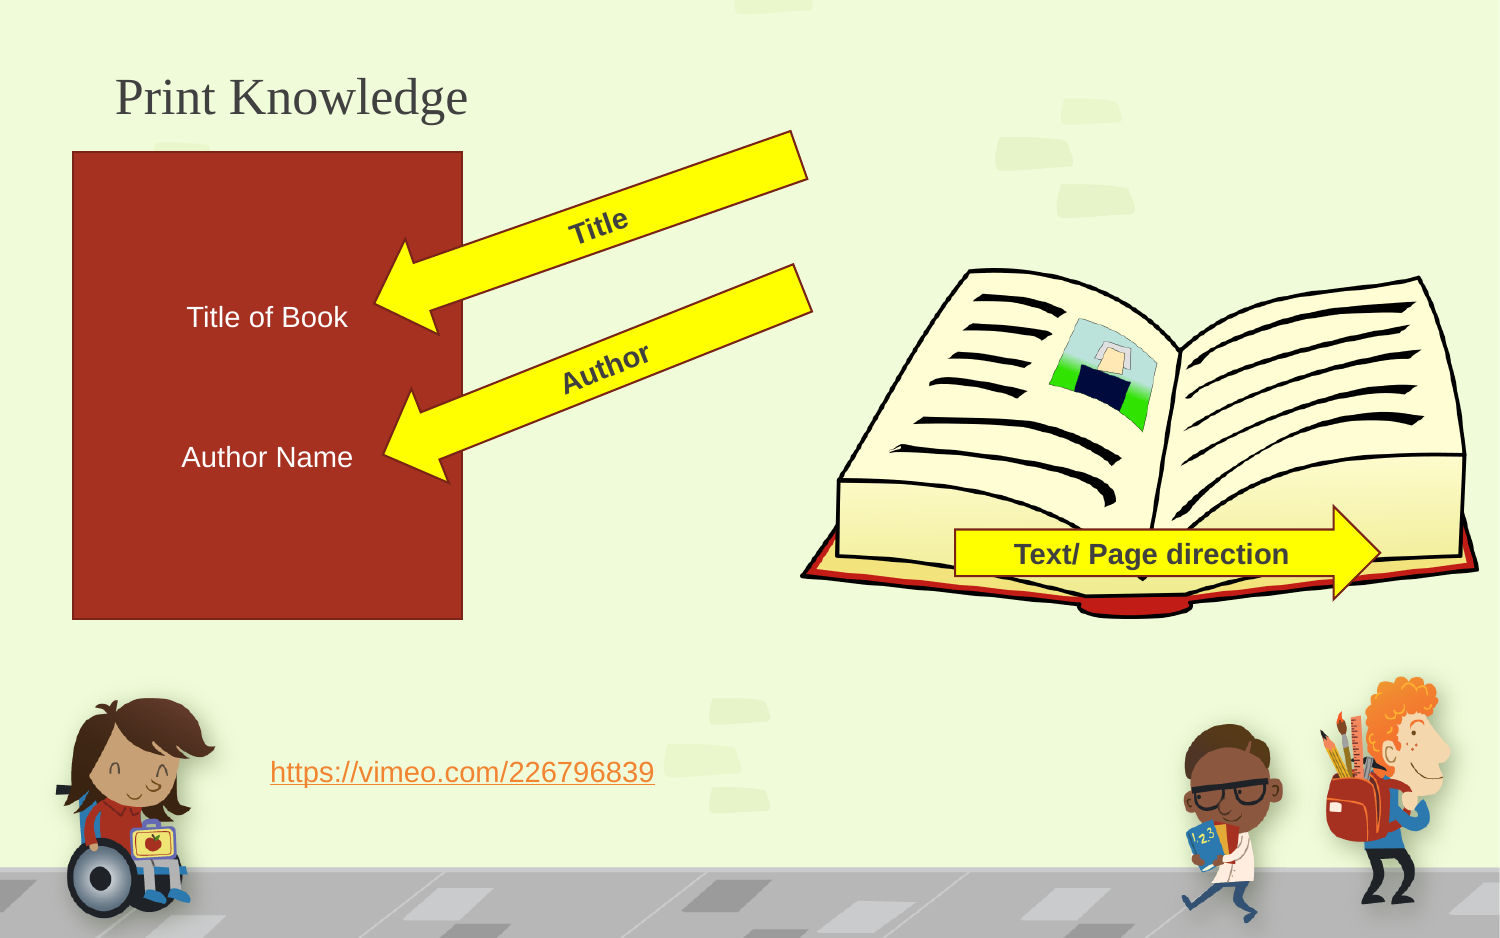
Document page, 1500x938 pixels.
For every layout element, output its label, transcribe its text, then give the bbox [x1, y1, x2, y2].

text_box Title [372, 129, 809, 337]
picture [0, 0, 1500, 938]
text_box https://vimeo.com/226796839 [255, 745, 670, 796]
text_box Title of Book Author Name [72, 151, 463, 620]
text_box Author [381, 262, 799, 486]
title Print Knowledge [103, 50, 1313, 132]
